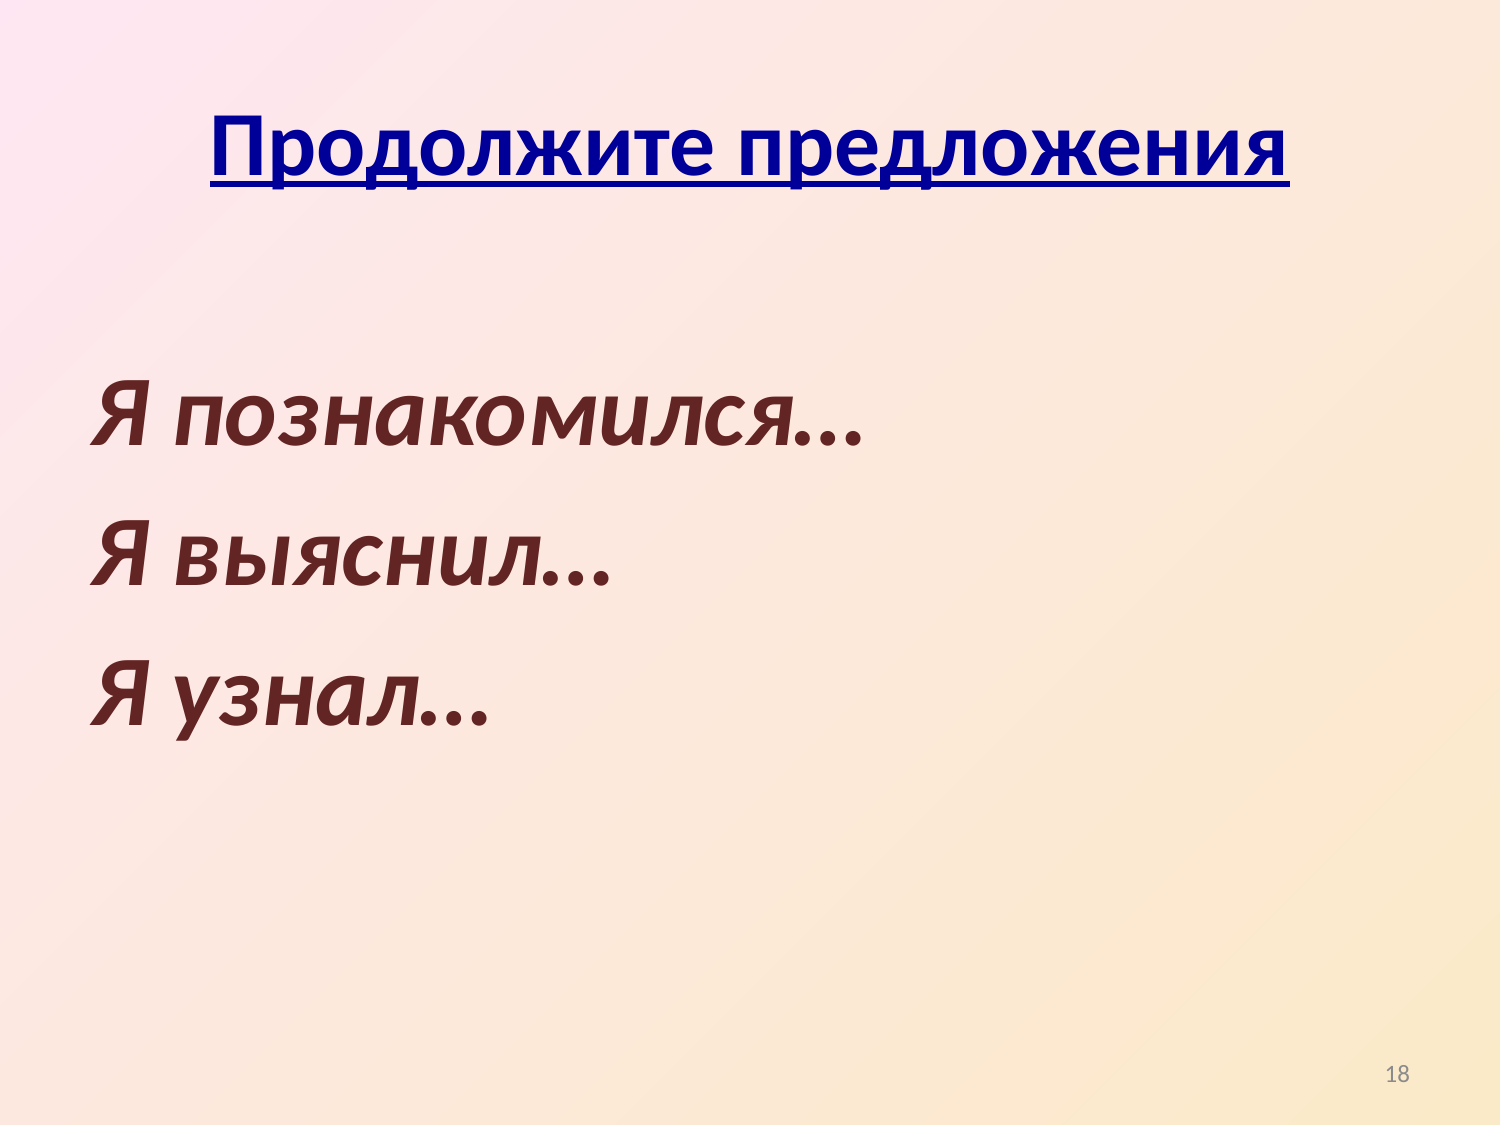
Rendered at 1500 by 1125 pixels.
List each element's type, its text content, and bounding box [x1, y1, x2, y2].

slide_number 18 [1074, 1042, 1425, 1103]
title Продолжите предложения [75, 45, 1425, 233]
list Я познакомился… Я выяснил… Я узнал… [76, 338, 1427, 839]
